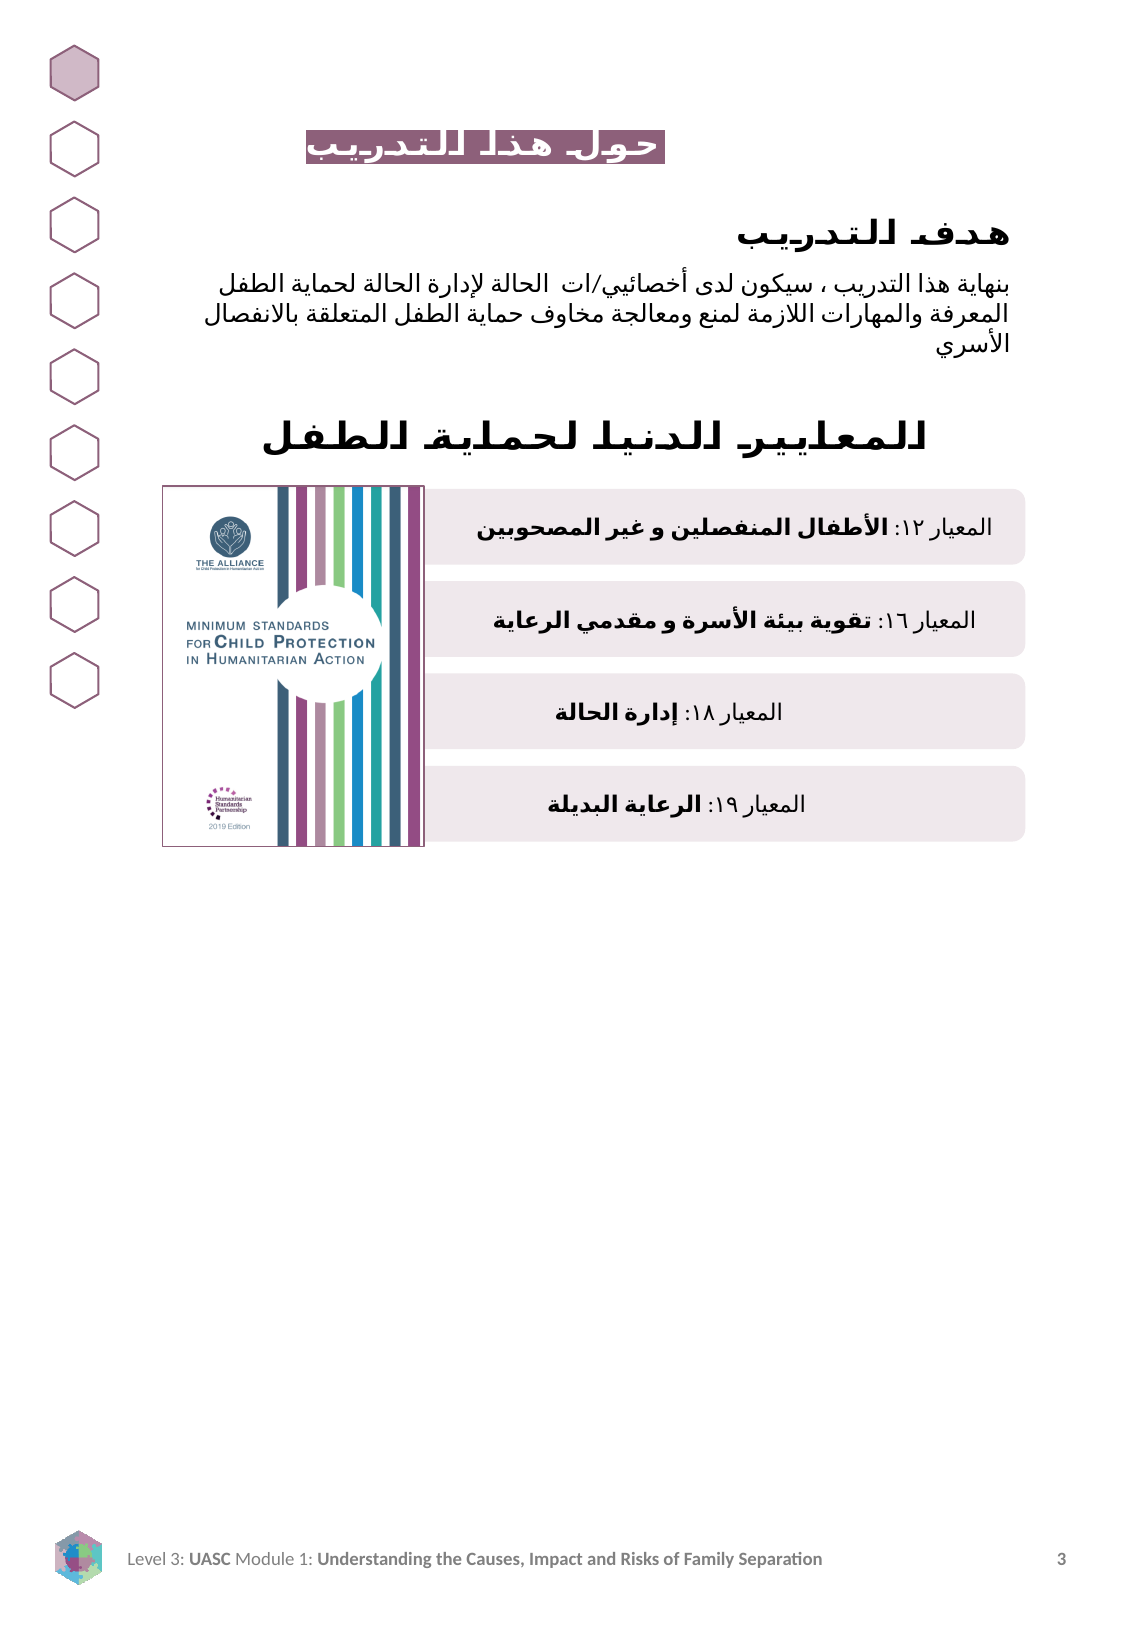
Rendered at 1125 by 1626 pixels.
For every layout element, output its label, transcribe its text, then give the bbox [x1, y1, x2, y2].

text_box حول هذا التدريب [170, 114, 795, 170]
picture [55, 1530, 102, 1585]
text_box [48, 423, 101, 482]
text_box [48, 271, 101, 331]
text_box [48, 651, 101, 710]
text_box المعايير الدنيا لحماية الطفل [163, 404, 1026, 465]
text_box المعيار ١٨: إدارة الحالة [428, 671, 1028, 752]
text_box [48, 347, 101, 406]
text_box بنهاية هذا التدريب ، سيكون لدى أخصائيي/ات الحالة لإدارة الحالة لحماية الطفل المعرفة والمهارات اللازمة لمنع ومعالجة مخاوف حماية الطفل المتعلقة بالانفصال الأسري [163, 260, 1026, 365]
text_box هدف التدريب [170, 203, 1026, 259]
text_box [48, 499, 101, 558]
text_box [48, 43, 101, 103]
text_box المعيار ١٢: الأطفال المنفصلين و غير المصحوبين [425, 486, 1028, 567]
picture [163, 486, 424, 846]
text_box [48, 575, 101, 634]
text_box [48, 195, 101, 255]
text_box المعيار ١٩: الرعاية البديلة [428, 763, 1028, 844]
text_box [48, 119, 101, 179]
text_box المعيار ١٦: تقوية بيئة الأسرة و مقدمي الرعاية [428, 579, 1028, 659]
